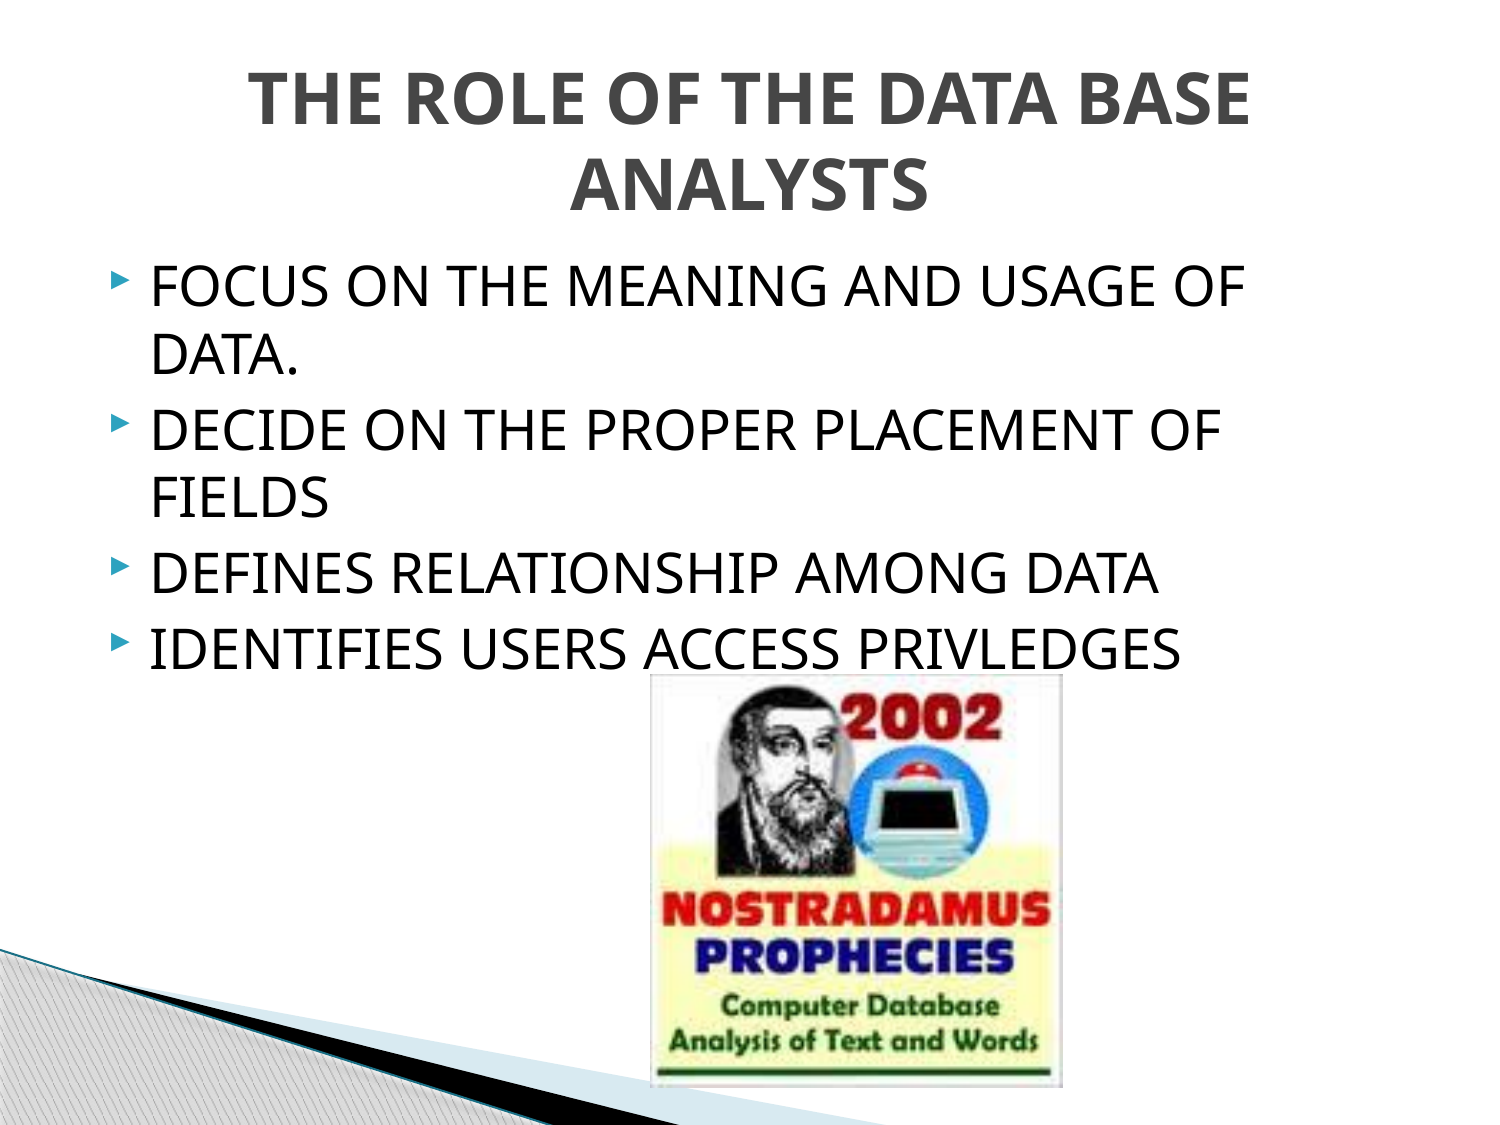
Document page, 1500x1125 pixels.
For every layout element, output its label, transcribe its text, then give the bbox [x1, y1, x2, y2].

picture [649, 674, 1063, 1088]
title THE ROLE OF THE DATA BASE ANALYSTS [75, 45, 1425, 233]
list FOCUS ON THE MEANING AND USAGE OF DATA. DECIDE ON THE PROPER PLACEMENT OF FIELDS DEFINES RELATIONSHIP AMONG DATA IDENTIFIES USERS ACCESS PRIVLEDGES [74, 242, 1426, 986]
